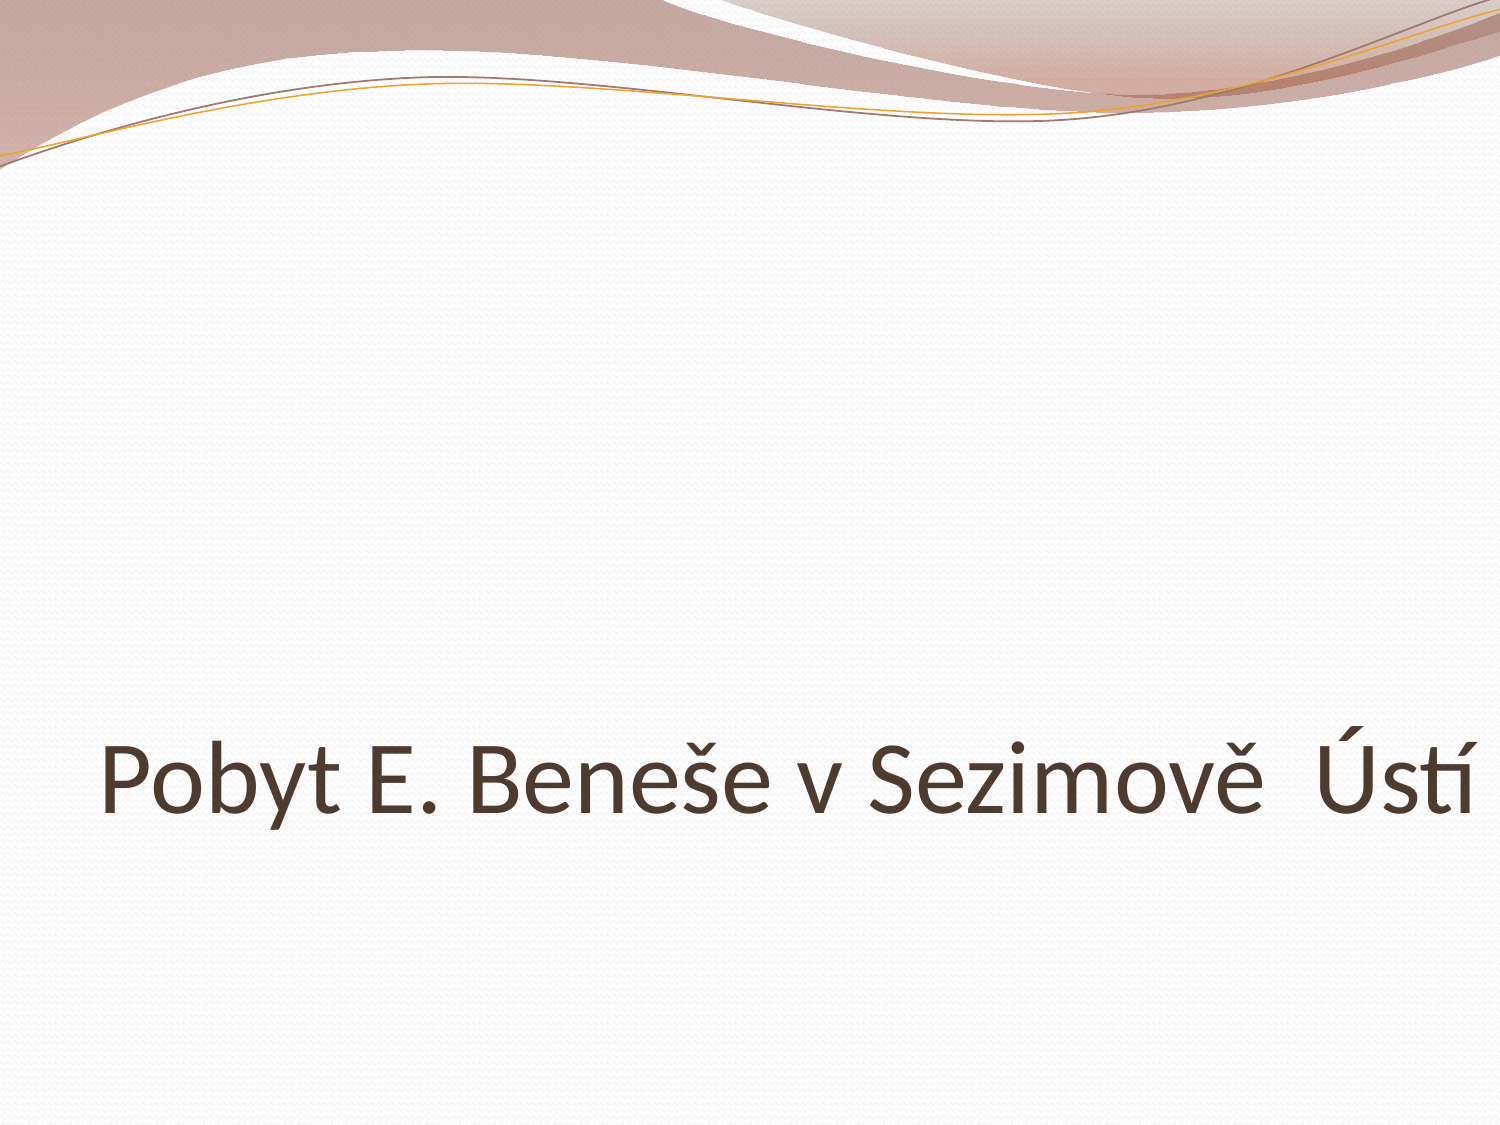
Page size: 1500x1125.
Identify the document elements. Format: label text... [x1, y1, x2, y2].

title Pobyt E. Beneše v Sezimově Ústí [74, 74, 1500, 835]
